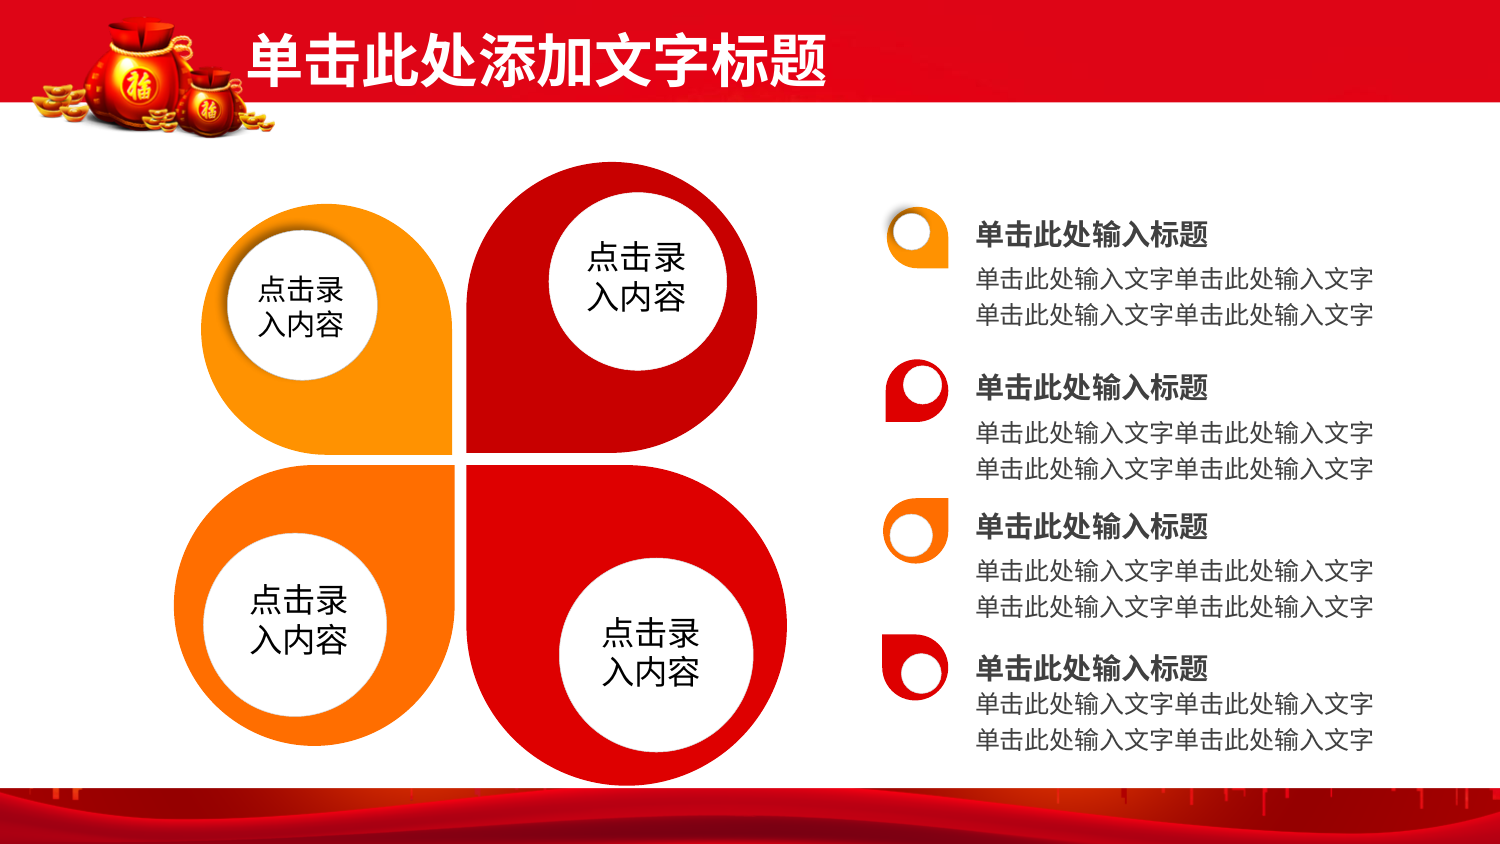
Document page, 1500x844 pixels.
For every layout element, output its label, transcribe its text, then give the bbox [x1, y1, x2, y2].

text_box 单击此处输入标题 [975, 634, 1386, 694]
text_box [886, 206, 949, 269]
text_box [883, 498, 949, 564]
text_box 单击此处输入文字单击此处输入文字 单击此处输入文字单击此处输入文字 [960, 542, 1495, 665]
text_box 单击此处输入标题 [975, 200, 1386, 260]
text_box 单击此处输入标题 [975, 492, 1386, 552]
text_box 单击此处输入标题 [975, 354, 1386, 414]
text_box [885, 359, 949, 422]
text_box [173, 465, 455, 746]
text_box 单击此处输入文字单击此处输入文字 单击此处输入文字单击此处输入文字 [960, 675, 1495, 799]
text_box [882, 634, 949, 701]
picture [0, 0, 1500, 139]
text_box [466, 161, 758, 453]
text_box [200, 203, 452, 455]
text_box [466, 465, 787, 786]
text_box 单击此处输入文字单击此处输入文字 单击此处输入文字单击此处输入文字 [960, 403, 1495, 527]
text_box 单击此处输入文字单击此处输入文字 单击此处输入文字单击此处输入文字 [960, 250, 1495, 373]
picture [0, 789, 1500, 844]
